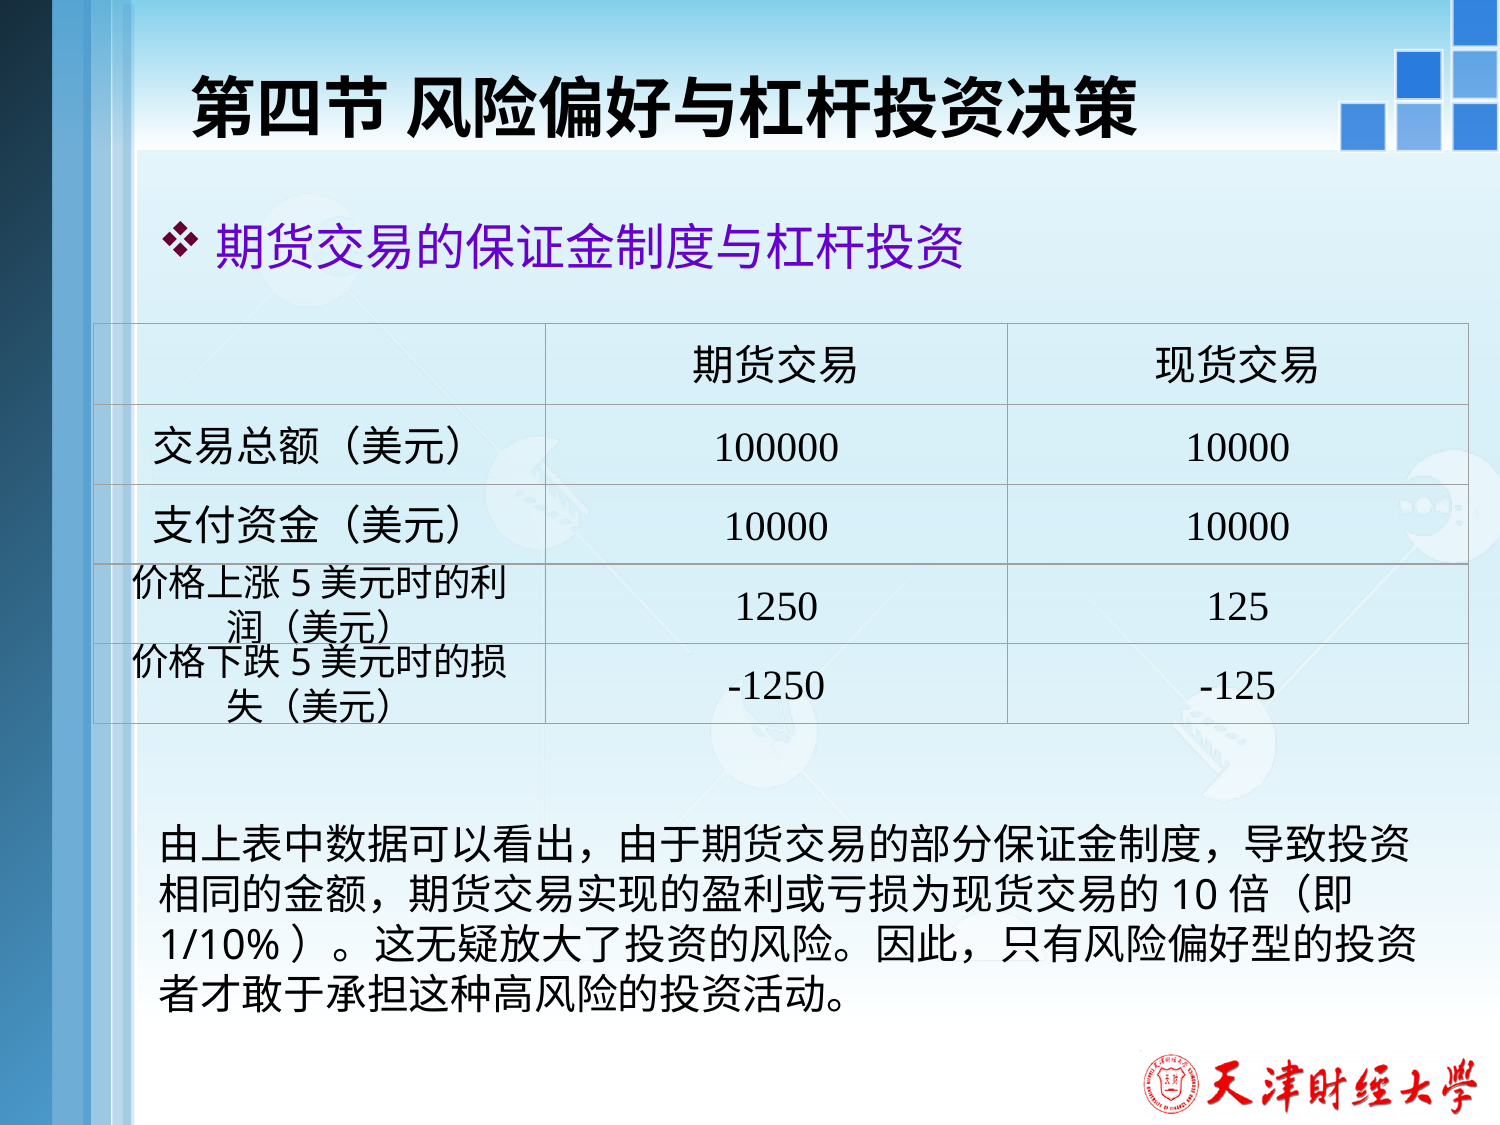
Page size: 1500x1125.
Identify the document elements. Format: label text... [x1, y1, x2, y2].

picture [1131, 1049, 1500, 1119]
text_box 由上表中数据可以看出，由于期货交易的部分保证金制度，导致投资相同的金额，期货交易实现的盈利或亏损为现货交易的10倍（即1/10%）。这无疑放大了投资的风险。因此，只有风险偏好型的投资者才敢于承担这种高风险的投资活动。 [143, 810, 1454, 1076]
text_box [93, 322, 1469, 724]
picture [132, 150, 1500, 965]
title 第四节 风险偏好与杠杆投资决策 [174, 75, 1175, 138]
text_box 期货交易的保证金制度与杠杆投资 [144, 207, 1094, 283]
